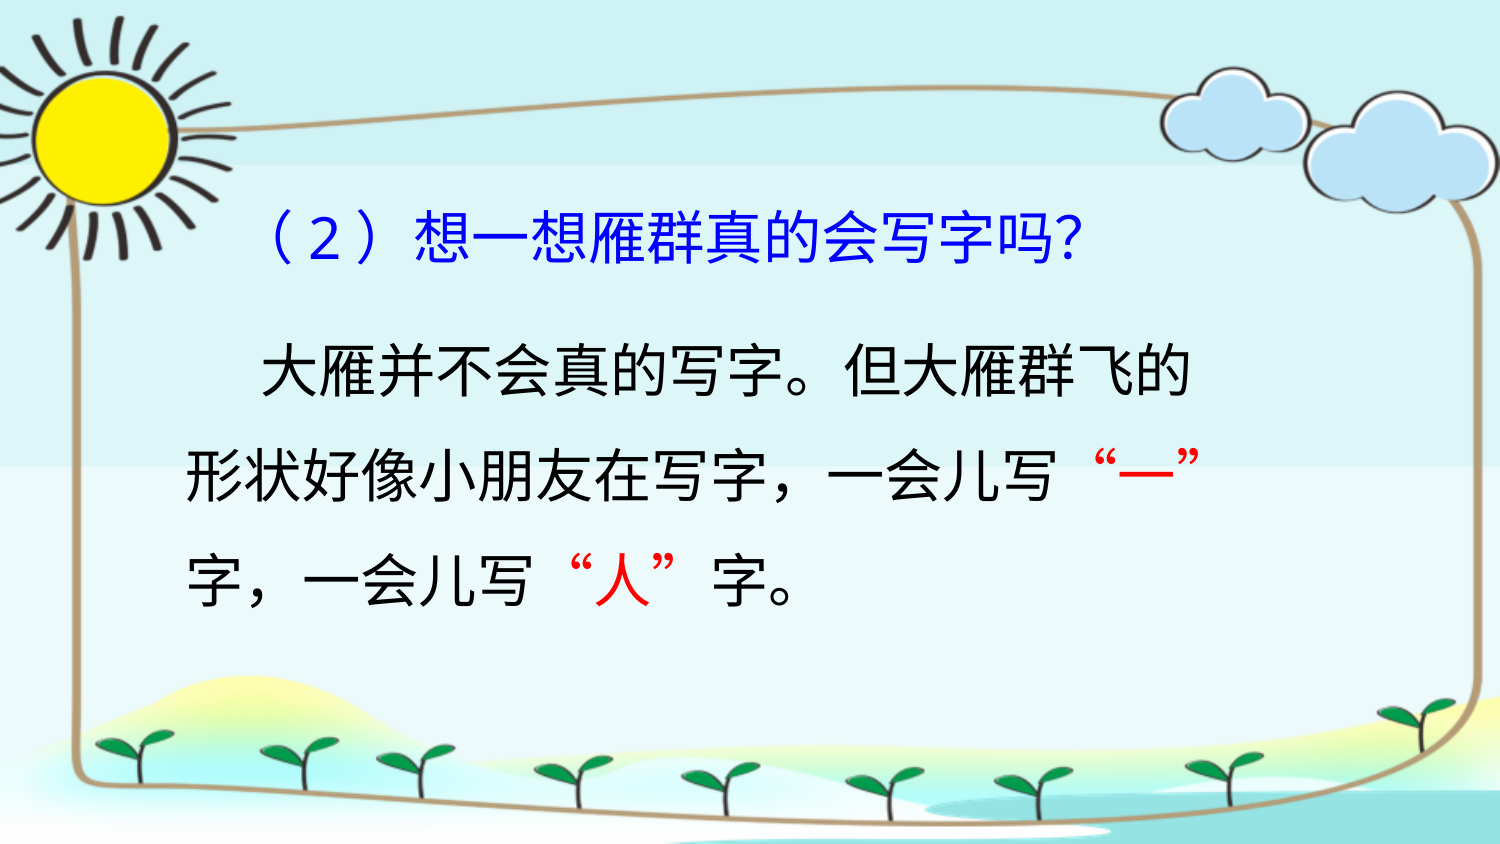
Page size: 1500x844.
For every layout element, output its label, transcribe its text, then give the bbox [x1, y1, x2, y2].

text_box （2）想一想雁群真的会写字吗？ [221, 158, 1138, 279]
picture [0, 0, 1500, 844]
text_box 大雁并不会真的写字。但大雁群飞的形状好像小朋友在写字，一会儿写“一”字，一会儿写“人”字。 [171, 291, 1251, 622]
